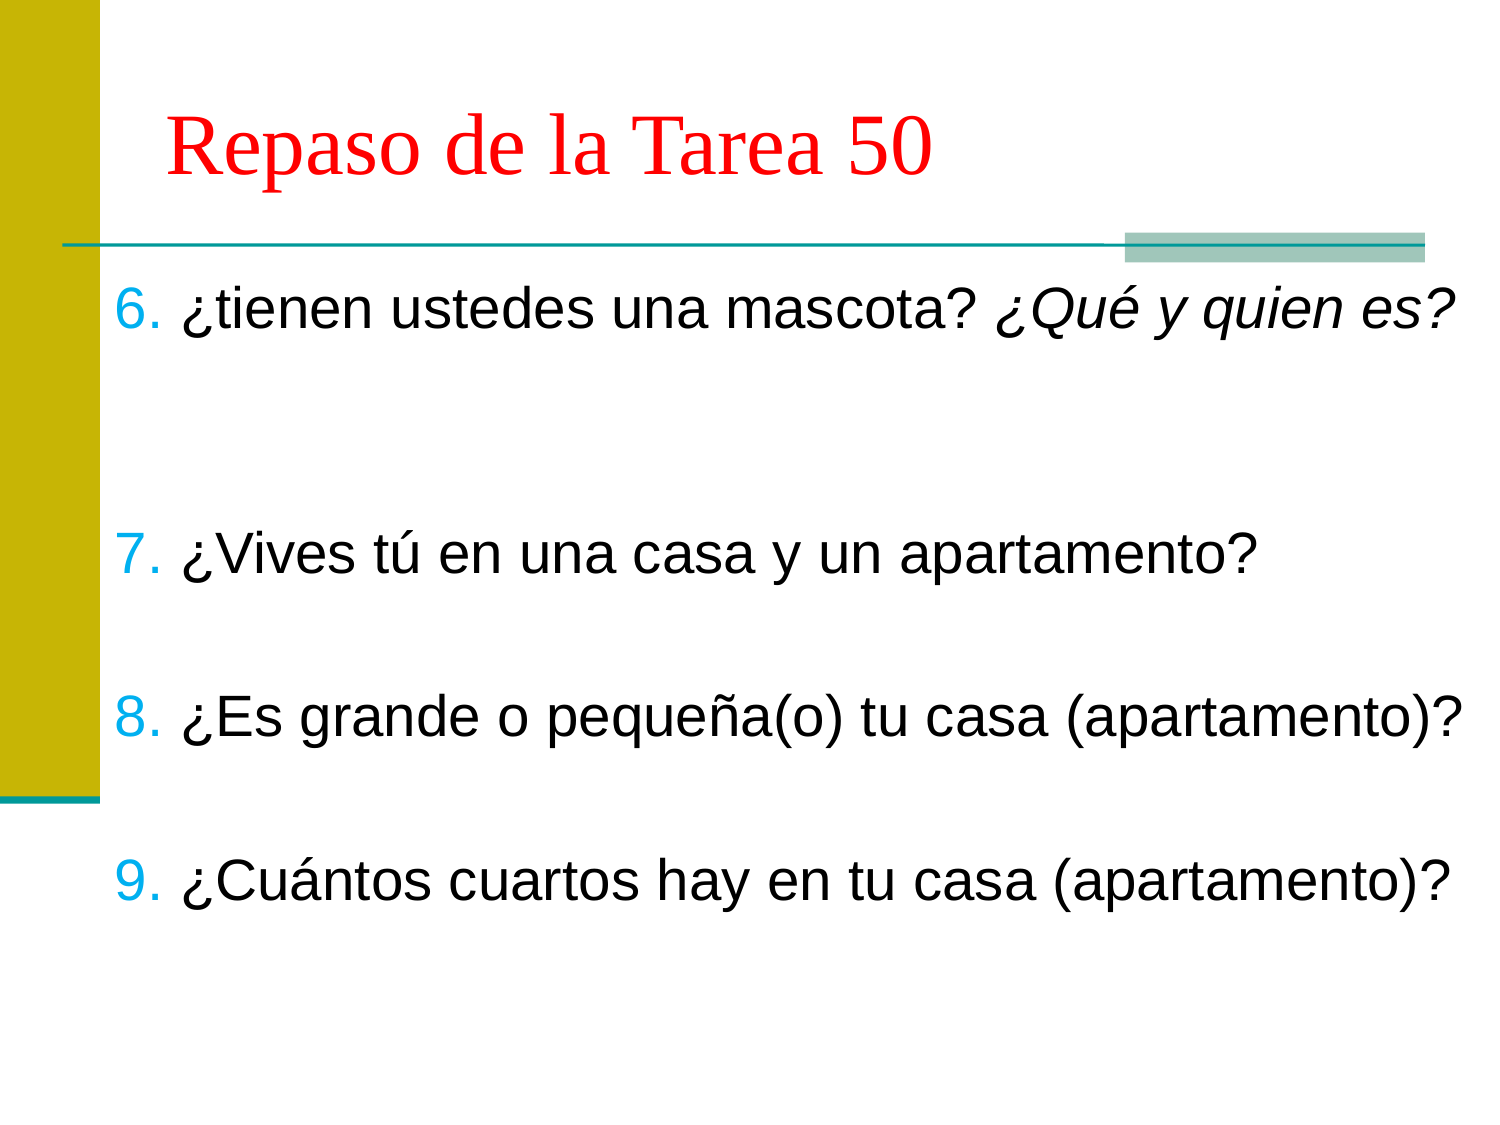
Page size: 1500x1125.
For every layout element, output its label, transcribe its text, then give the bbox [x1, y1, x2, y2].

title Repaso de la Tarea 50 [150, 45, 1425, 234]
list 6. ¿tienen ustedes una mascota? ¿Qué y quien es? 7. ¿Vives tú en una casa y un apartamento? 8. ¿Es grande o pequeña(o) tu casa (apartamento)? 9. ¿Cuántos cuartos hay en tu casa (apartamento)? [99, 262, 1500, 1006]
